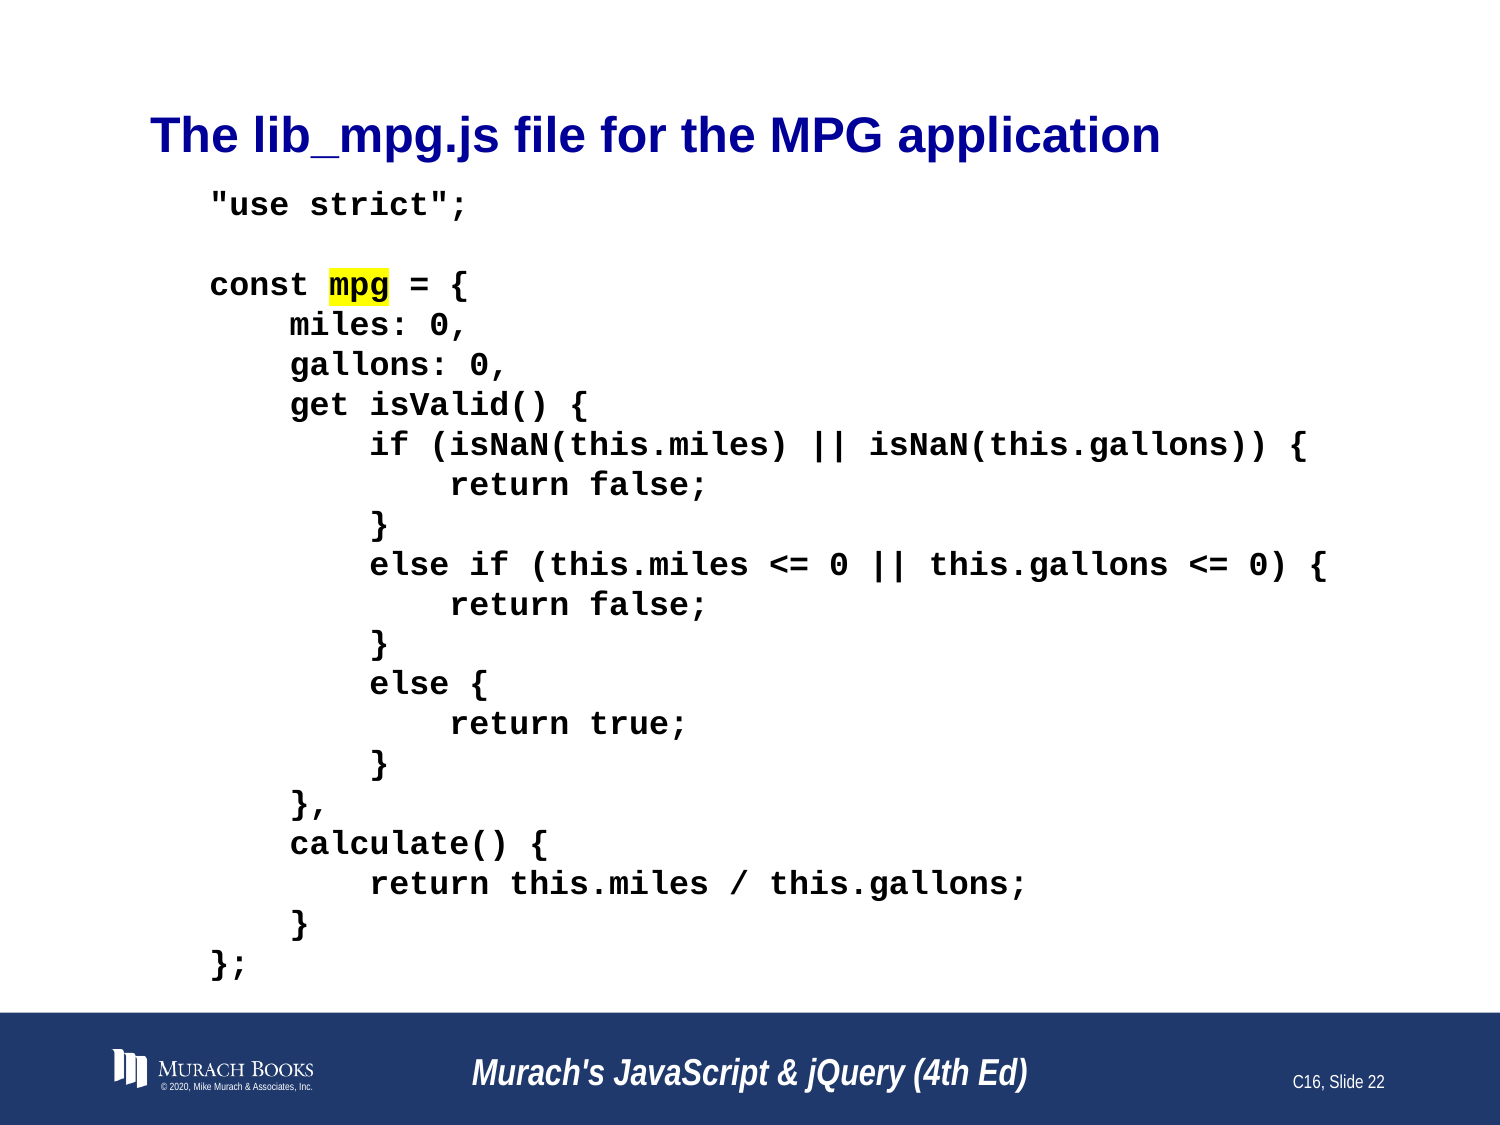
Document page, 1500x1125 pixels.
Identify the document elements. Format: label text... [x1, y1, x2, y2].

slide_number Murach's JavaScript & jQuery (4th Ed) [463, 1025, 1050, 1100]
title The lib_mpg.js file for the MPG application [150, 102, 1350, 164]
list "use strict"; const mpg = { miles: 0, gallons: 0, get isValid() { if (isNaN(this.miles) || isNaN(this.gallons)) { return false; } else if (this.miles <= 0 || this.gallons <= 0) { return false; } else { return true; } }, calculate() { return this.miles / this.gallons; } }; [137, 174, 1350, 975]
slide_number C16, Slide 22 [1087, 1025, 1400, 1100]
footer © 2020, Mike Murach & Associates, Inc. [12, 1025, 463, 1100]
